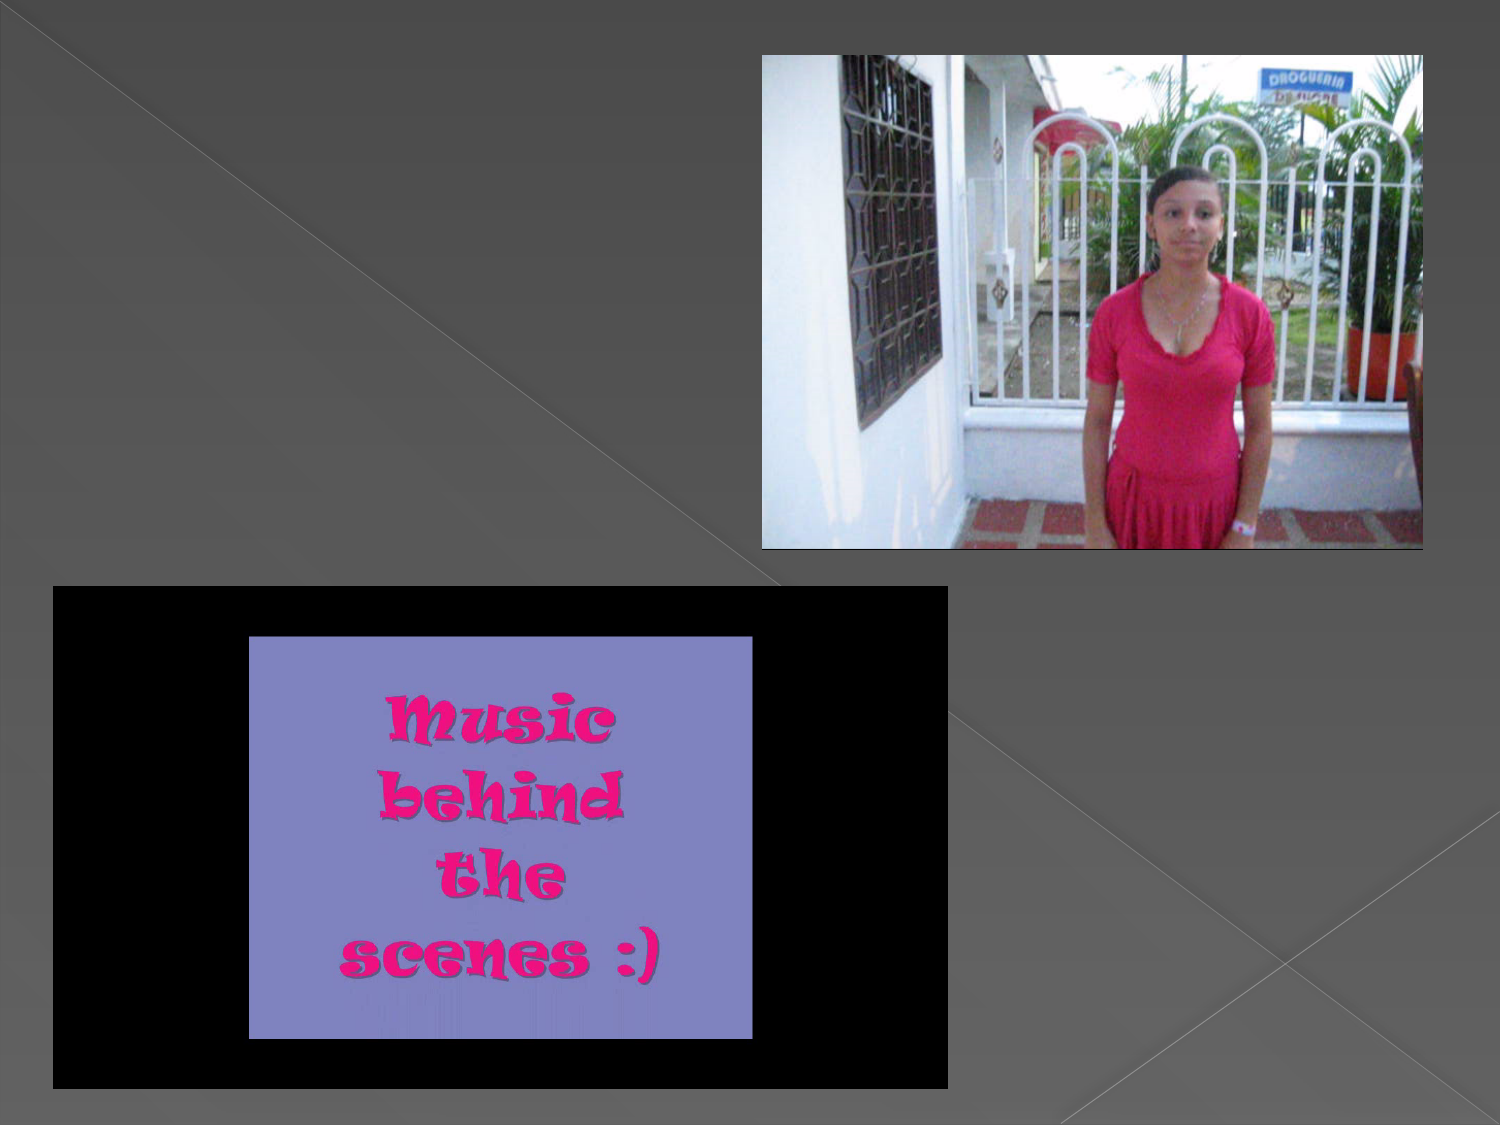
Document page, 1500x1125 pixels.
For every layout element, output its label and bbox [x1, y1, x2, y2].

text_box [52, 585, 949, 1090]
text_box [761, 54, 1424, 551]
